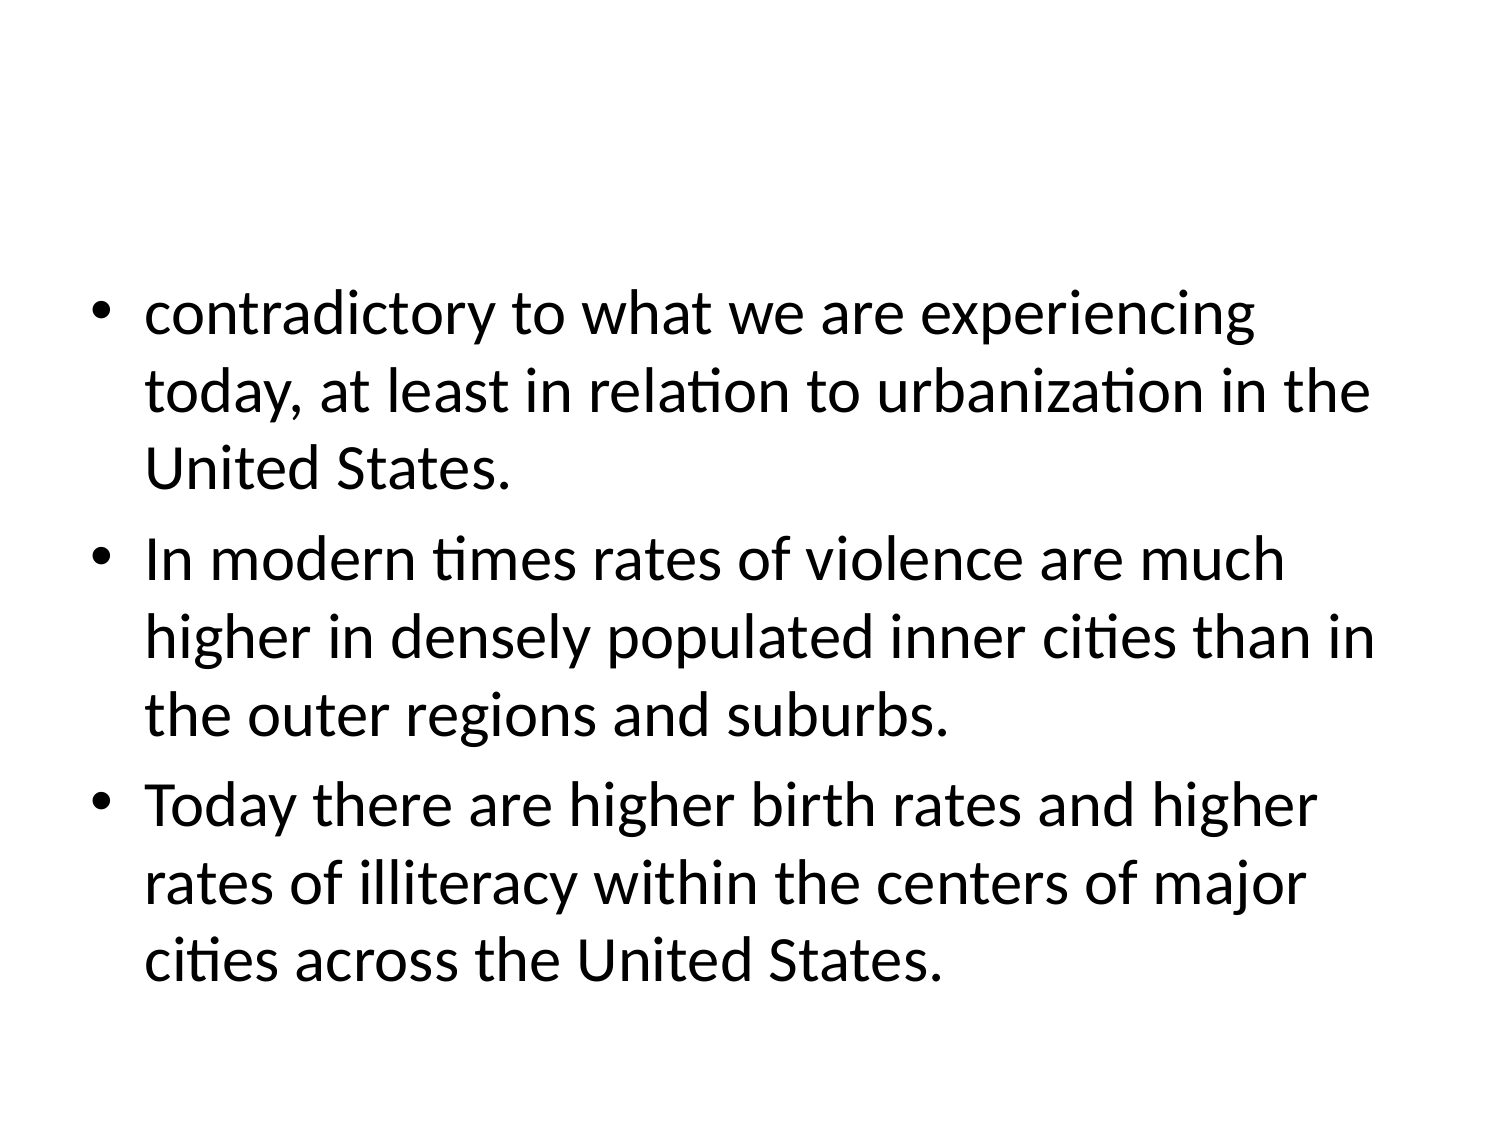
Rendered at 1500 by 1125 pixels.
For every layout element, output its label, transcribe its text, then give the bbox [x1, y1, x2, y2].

list contradictory to what we are experiencing today, at least in relation to urbanization in the United States. In modern times rates of violence are much higher in densely populated inner cities than in the outer regions and suburbs. Today there are higher birth rates and higher rates of illiteracy within the centers of major cities across the United States. [75, 262, 1425, 1005]
